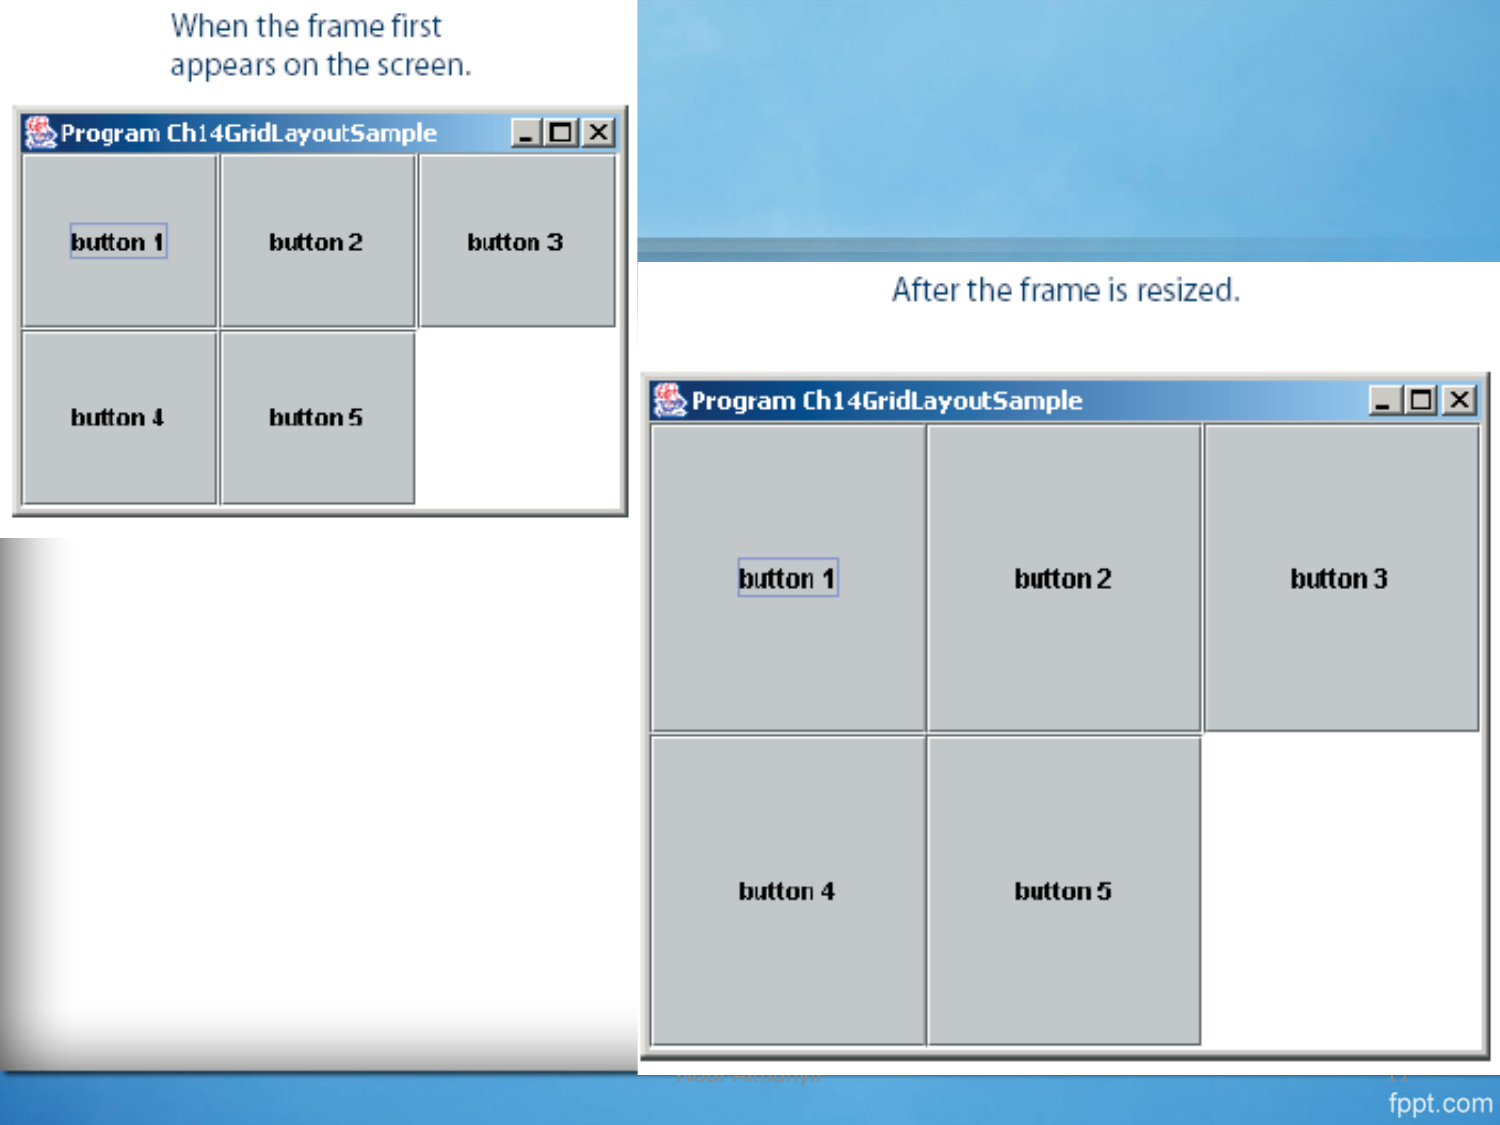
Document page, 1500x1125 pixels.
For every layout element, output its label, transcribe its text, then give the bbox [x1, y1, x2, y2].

footer Nouf Almunyif [512, 1042, 988, 1103]
picture [0, 0, 1500, 1125]
slide_number 11 [1074, 1090, 1425, 1103]
